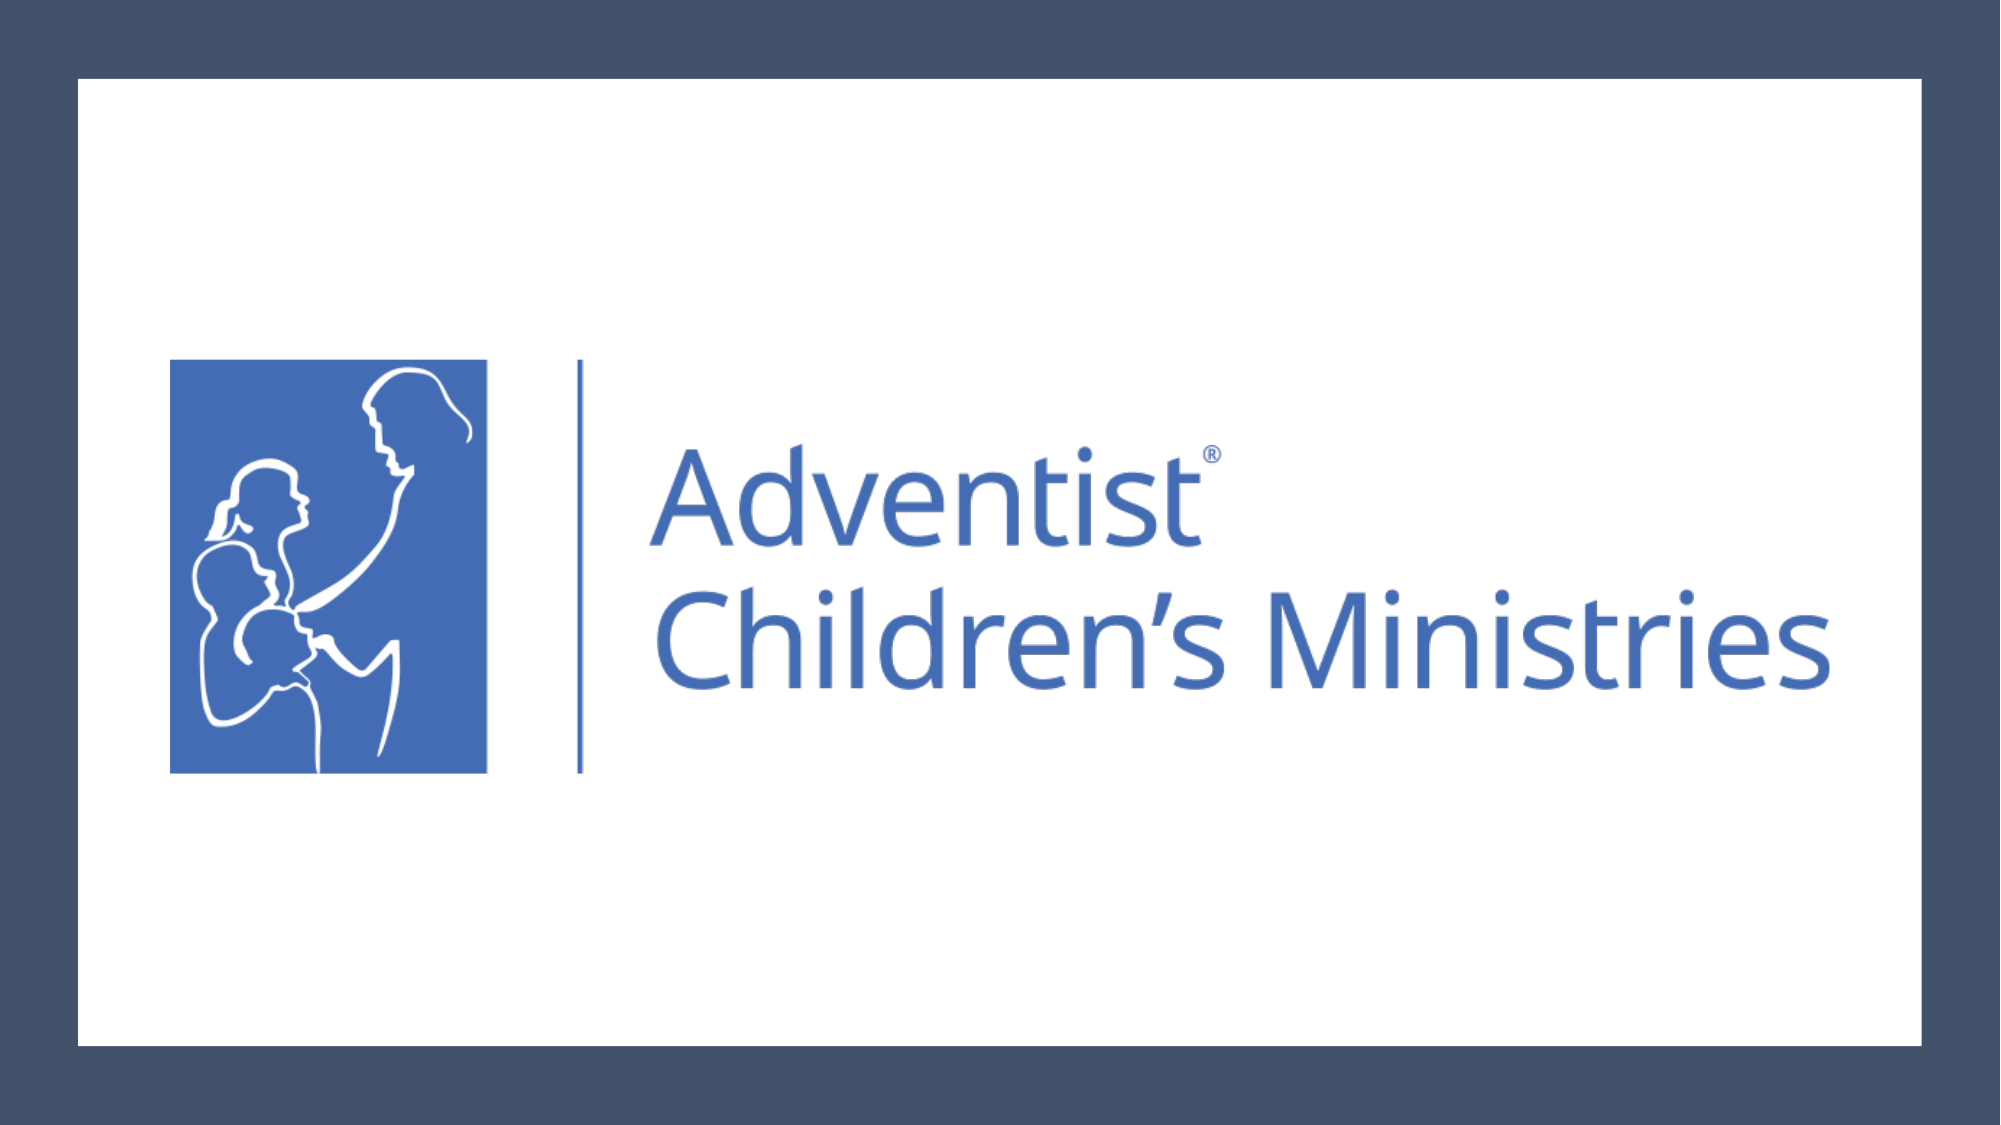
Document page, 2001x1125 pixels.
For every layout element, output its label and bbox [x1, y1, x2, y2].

text_box [0, 0, 2000, 1125]
list [104, 315, 1895, 809]
text_box [77, 77, 1923, 1048]
